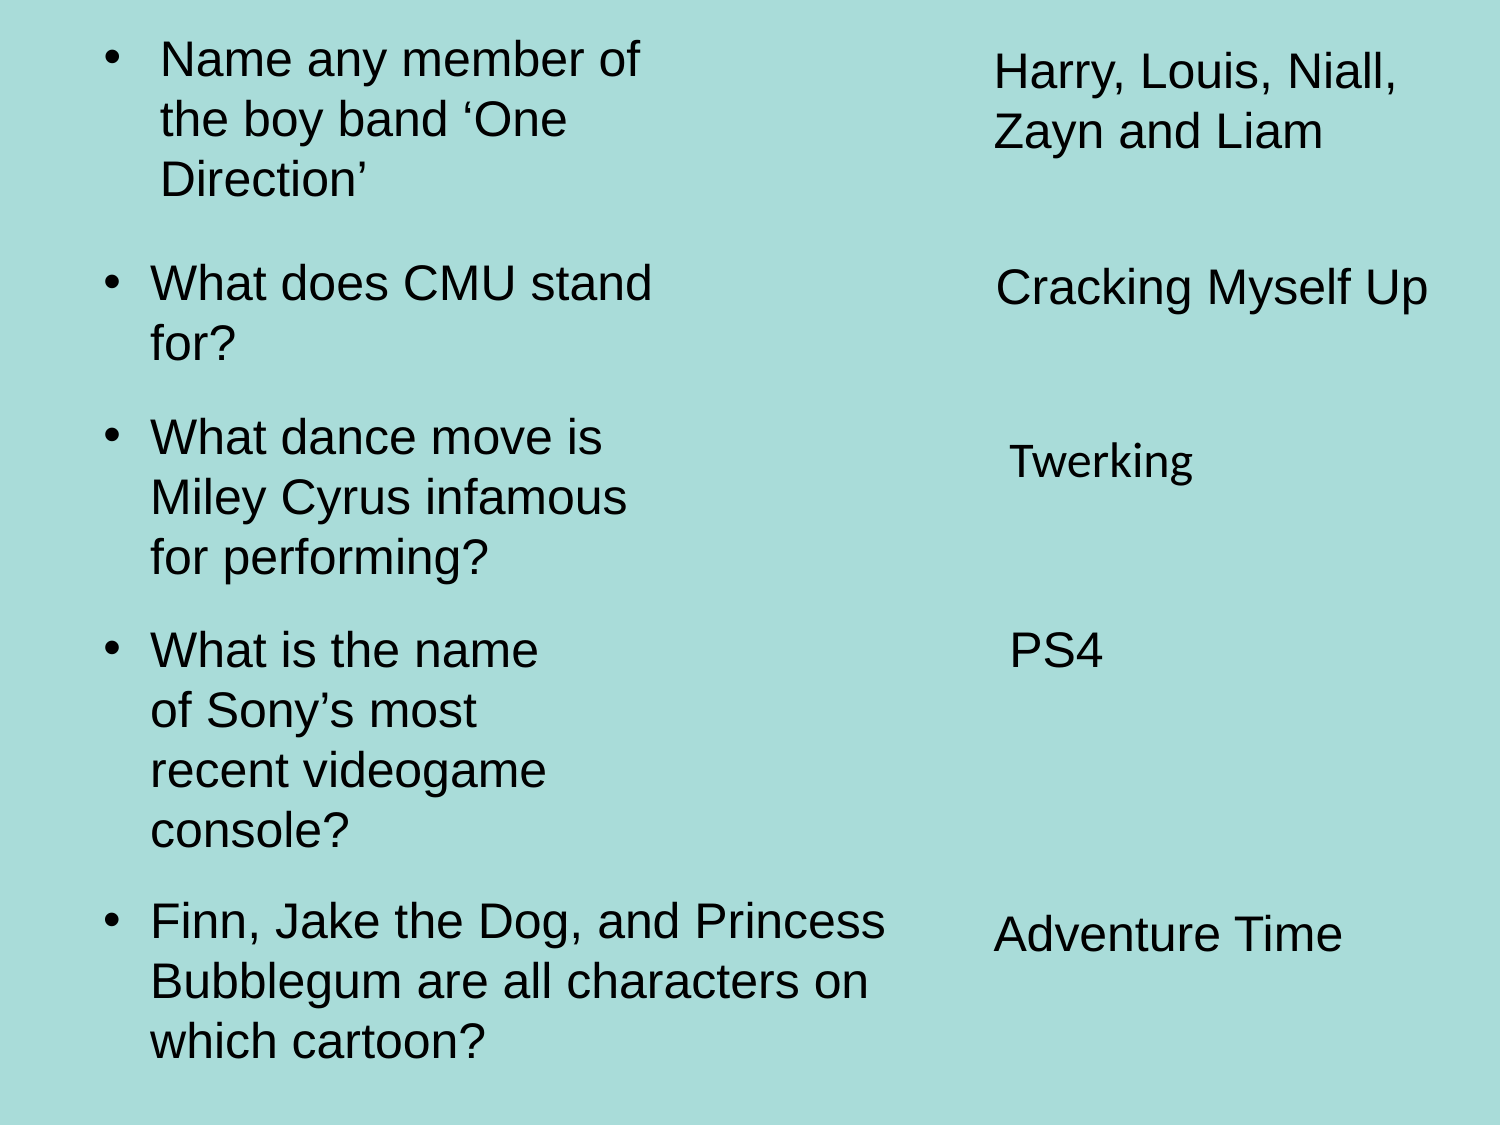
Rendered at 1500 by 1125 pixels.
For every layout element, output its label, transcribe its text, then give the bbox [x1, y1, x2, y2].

text_box Cracking Myself Up [980, 247, 1500, 323]
text_box PS4 [994, 609, 1479, 685]
text_box Adventure Time [978, 893, 1428, 969]
list Name any member of the boy band ‘One Direction’ [88, 19, 739, 244]
text_box Finn, Jake the Dog, and Princess Bubblegum are all characters on which cartoon? [88, 881, 998, 1077]
text_box What is the name of Sony’s most recent videogame console? [88, 609, 597, 865]
text_box Twerking [994, 419, 1500, 495]
text_box Harry, Louis, Niall, Zayn and Liam [978, 30, 1500, 166]
text_box What dance move is Miley Cyrus infamous for performing? [88, 397, 715, 592]
text_box What does CMU stand for? [88, 243, 715, 379]
